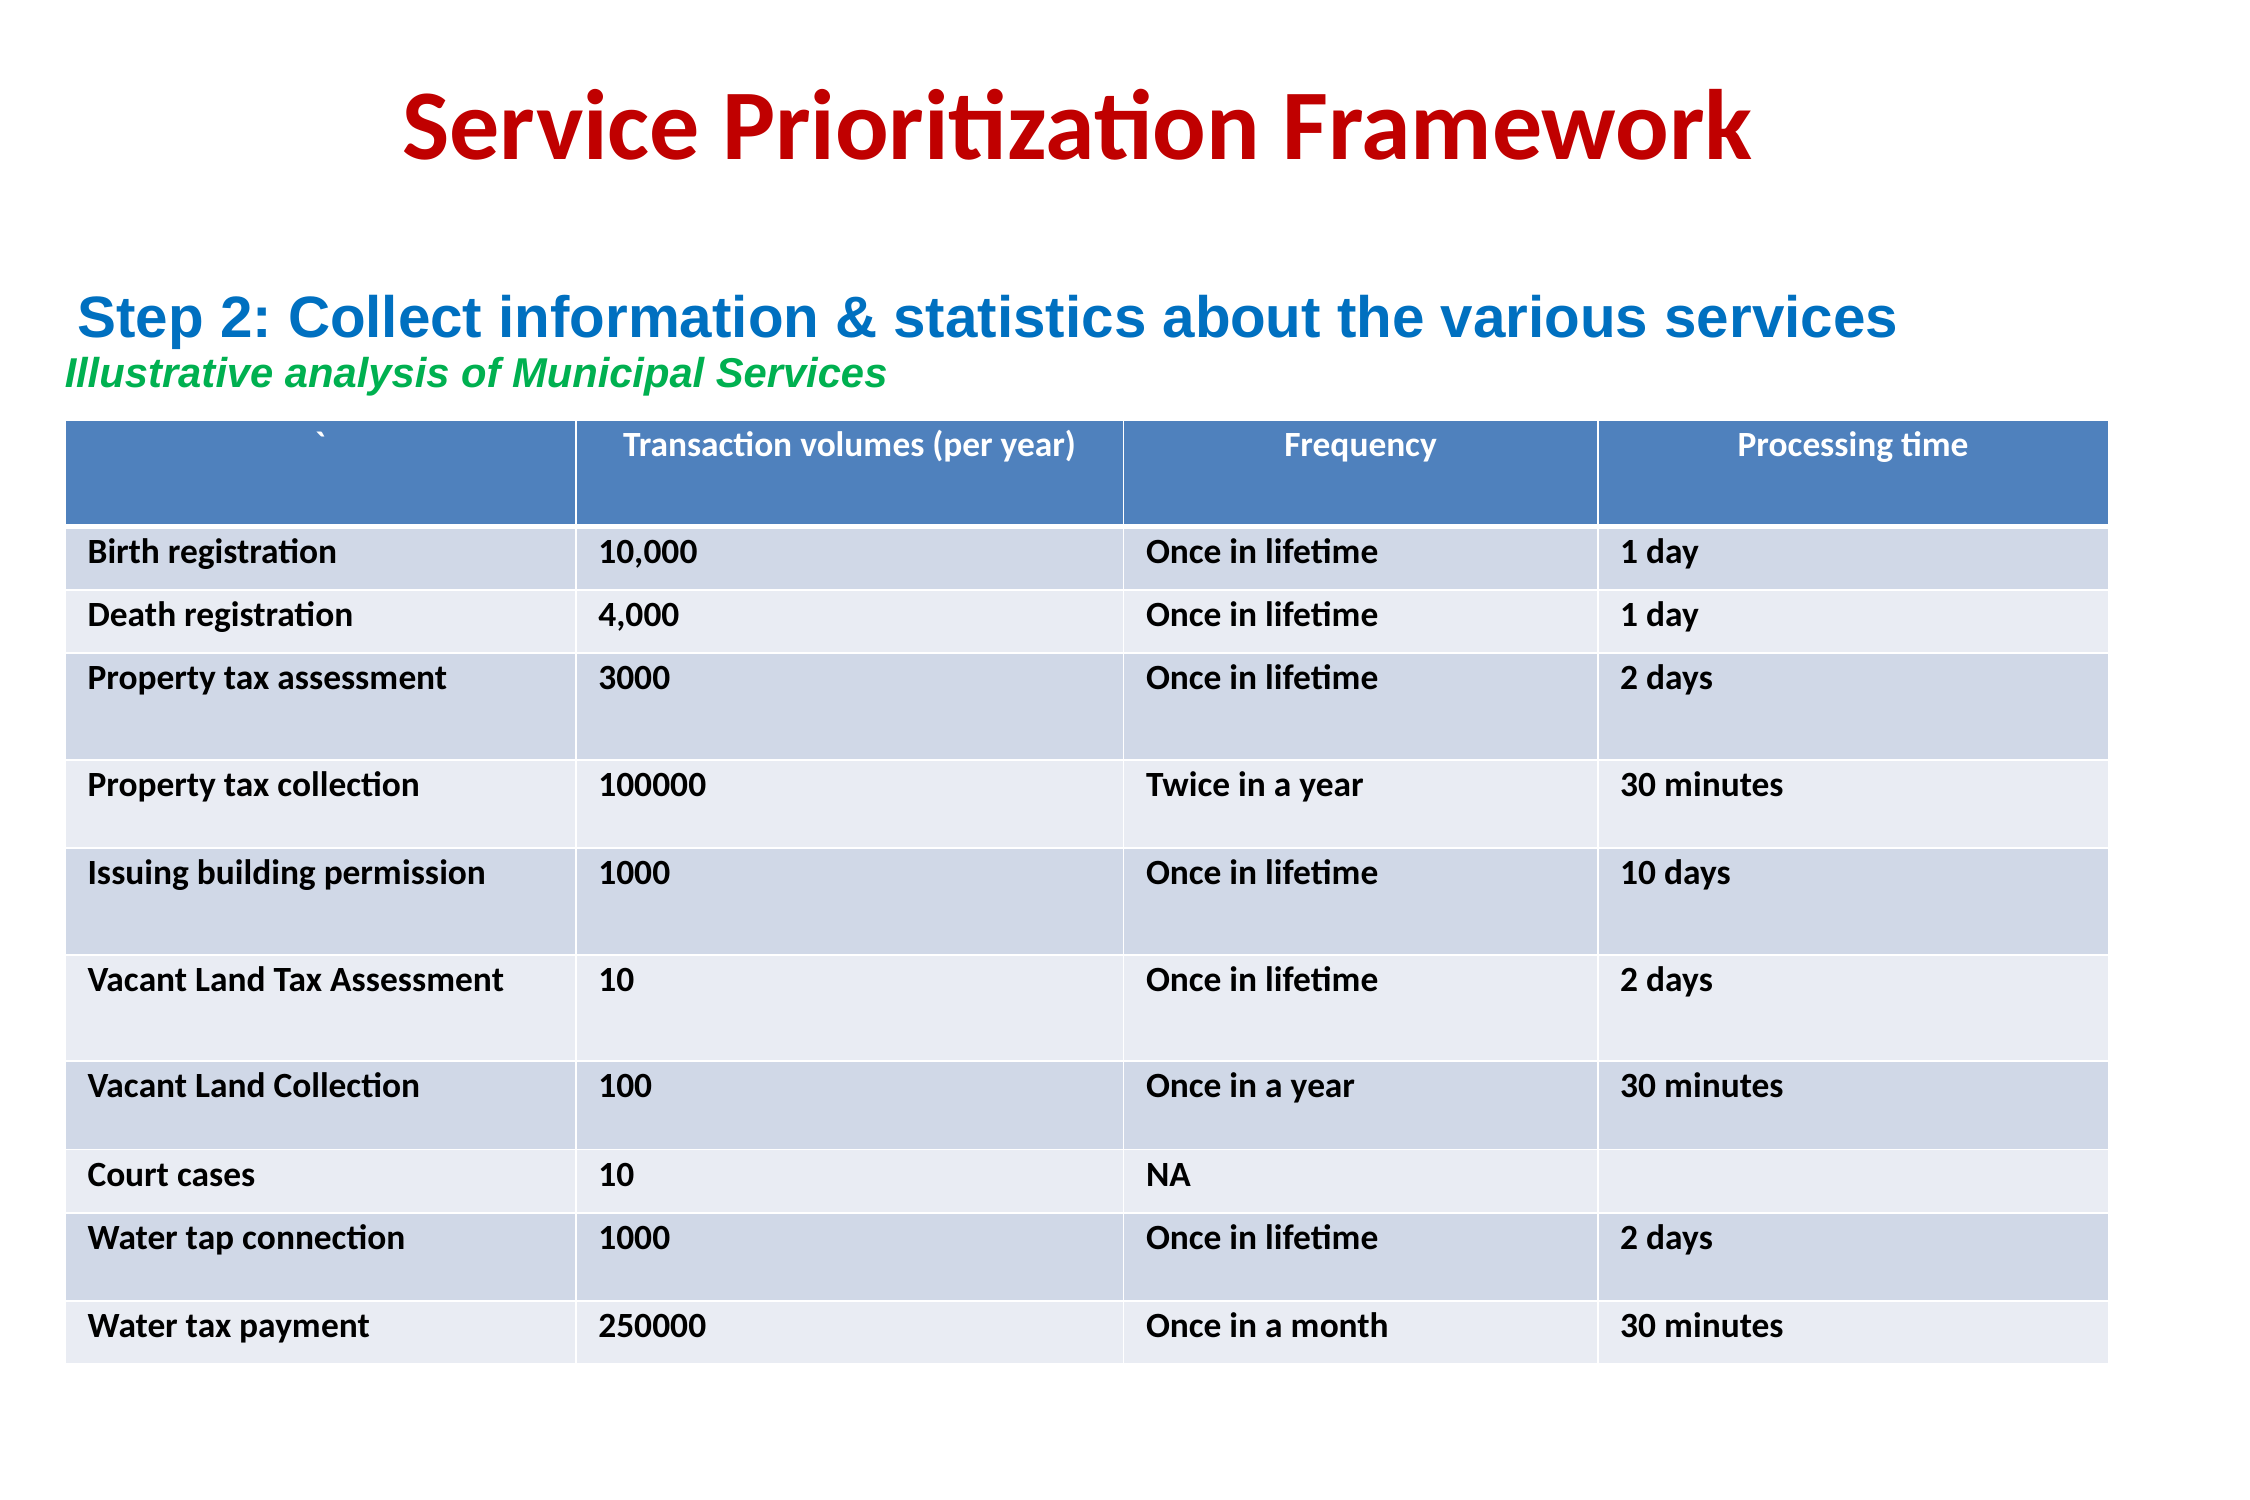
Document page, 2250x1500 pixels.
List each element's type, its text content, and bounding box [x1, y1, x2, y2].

table_cell 1 day [1599, 529, 2108, 589]
table_cell Twice in a year [1124, 761, 1597, 847]
table_cell 10 [577, 956, 1123, 1060]
table_cell Vacant Land Collection [66, 1062, 575, 1149]
table_header ` [66, 430, 575, 524]
table_cell Water tax payment [66, 1302, 575, 1363]
table_cell 250000 [577, 1302, 1123, 1363]
table_header Transaction volumes (per year) [577, 430, 1123, 524]
table_cell 1 day [1599, 591, 2108, 652]
table_cell 30 minutes [1599, 1062, 2108, 1149]
table_cell 3000 [577, 654, 1123, 759]
table_cell Once in lifetime [1124, 591, 1597, 652]
table_cell 100 [577, 1062, 1123, 1149]
table_cell Death registration [66, 591, 575, 652]
table_cell 2 days [1599, 1214, 2108, 1300]
title Service Prioritization Framework [56, 60, 2101, 200]
table_cell 30 minutes [1599, 761, 2108, 847]
table_cell Property tax collection [66, 761, 575, 847]
table_cell 1000 [577, 849, 1123, 954]
table_cell 2 days [1599, 956, 2108, 1060]
table_cell 2 days [1599, 654, 2108, 759]
text_box Illustrative analysis of Municipal Services [64, 346, 2090, 430]
table_cell Once in lifetime [1124, 956, 1597, 1060]
table_cell Vacant Land Tax Assessment [66, 956, 575, 1060]
table_cell Once in a year [1124, 1062, 1597, 1149]
table_cell Once in lifetime [1124, 529, 1597, 589]
table_cell Court cases [66, 1150, 575, 1212]
table_cell Issuing building permission [66, 849, 575, 954]
list Step 2: Collect information & statistics about the various services [56, 233, 2082, 334]
table_cell Once in lifetime [1124, 1214, 1597, 1300]
table_cell Once in lifetime [1124, 654, 1597, 759]
table_cell Birth registration [66, 529, 575, 589]
table_cell Property tax assessment [66, 654, 575, 759]
table_cell 100000 [577, 761, 1123, 847]
table_header Frequency [1124, 430, 1597, 524]
table_cell 10 [577, 1150, 1123, 1212]
table_cell 1000 [577, 1214, 1123, 1300]
table_cell 4,000 [577, 591, 1123, 652]
table_cell 10,000 [577, 529, 1123, 589]
table_cell 30 minutes [1599, 1302, 2108, 1363]
table_cell Once in lifetime [1124, 849, 1597, 954]
table_cell Once in a month [1124, 1302, 1597, 1363]
table_cell 10 days [1599, 849, 2108, 954]
table_cell NA [1124, 1150, 1597, 1212]
table_cell Water tap connection [66, 1214, 575, 1300]
table_cell [1599, 1150, 2108, 1212]
table_header Processing time [1599, 421, 2108, 524]
